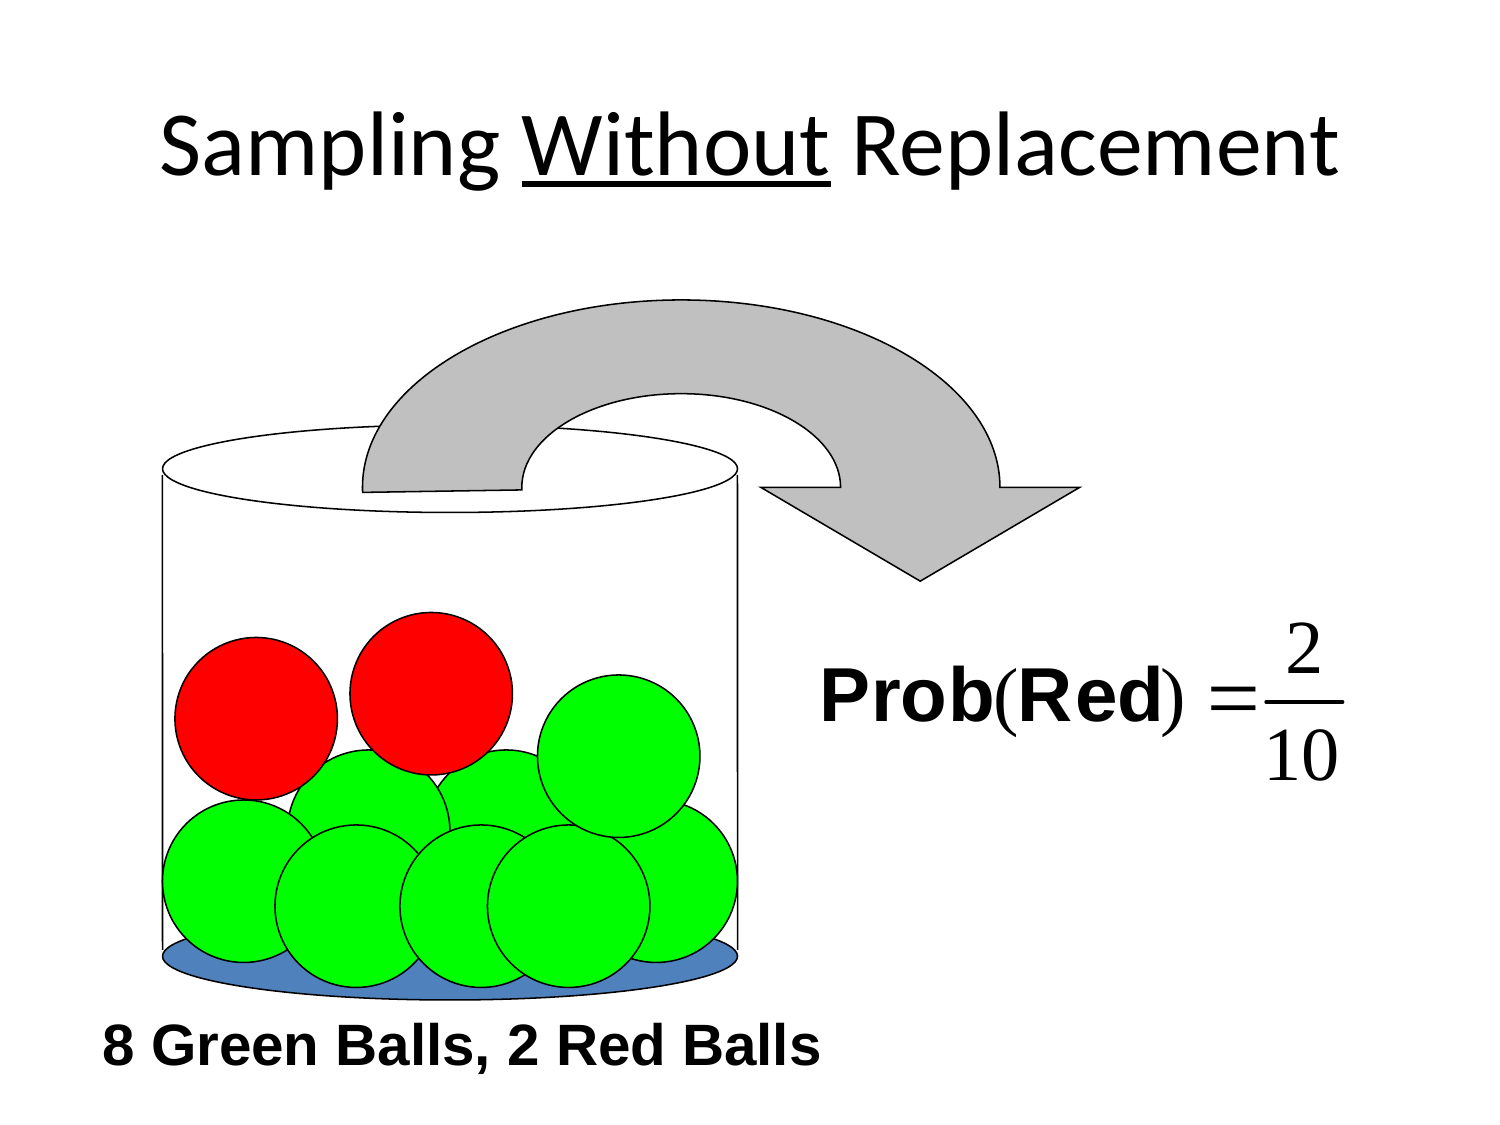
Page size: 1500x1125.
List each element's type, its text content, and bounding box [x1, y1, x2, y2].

text_box [162, 426, 738, 513]
text_box [174, 637, 338, 800]
text_box [399, 824, 525, 988]
text_box [274, 824, 418, 988]
text_box 8 Green Balls, 2 Red Balls [87, 999, 838, 1085]
text_box [289, 749, 450, 853]
text_box [615, 805, 738, 963]
text_box [537, 674, 700, 838]
text_box [162, 799, 312, 963]
title Sampling Without Replacement [75, 45, 1425, 233]
text_box [362, 299, 1080, 582]
text_box [162, 939, 738, 999]
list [812, 599, 1361, 798]
text_box [487, 824, 650, 988]
text_box [438, 749, 573, 837]
text_box [349, 612, 513, 775]
